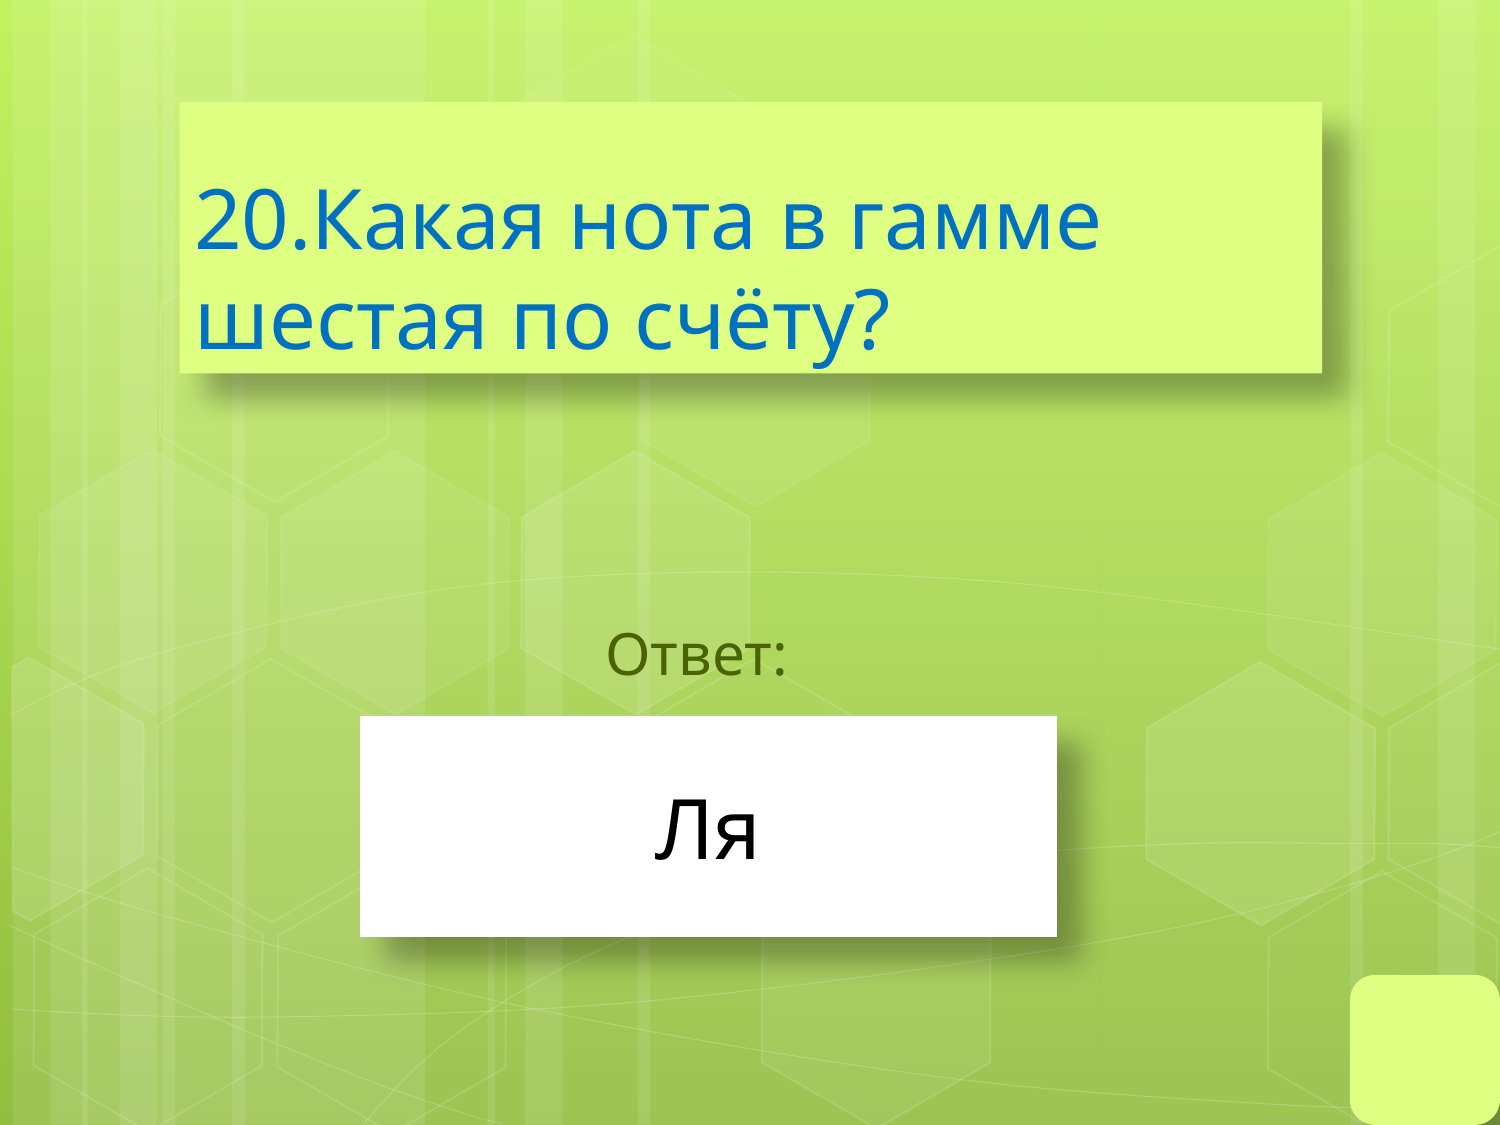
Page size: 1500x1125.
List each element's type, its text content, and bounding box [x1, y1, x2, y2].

text_box Ответ: [431, 609, 963, 695]
text_box [1348, 973, 1500, 1125]
text_box Ля [359, 715, 1058, 938]
title 20.Какая нота в гамме шестая по счёту? [179, 101, 1323, 374]
